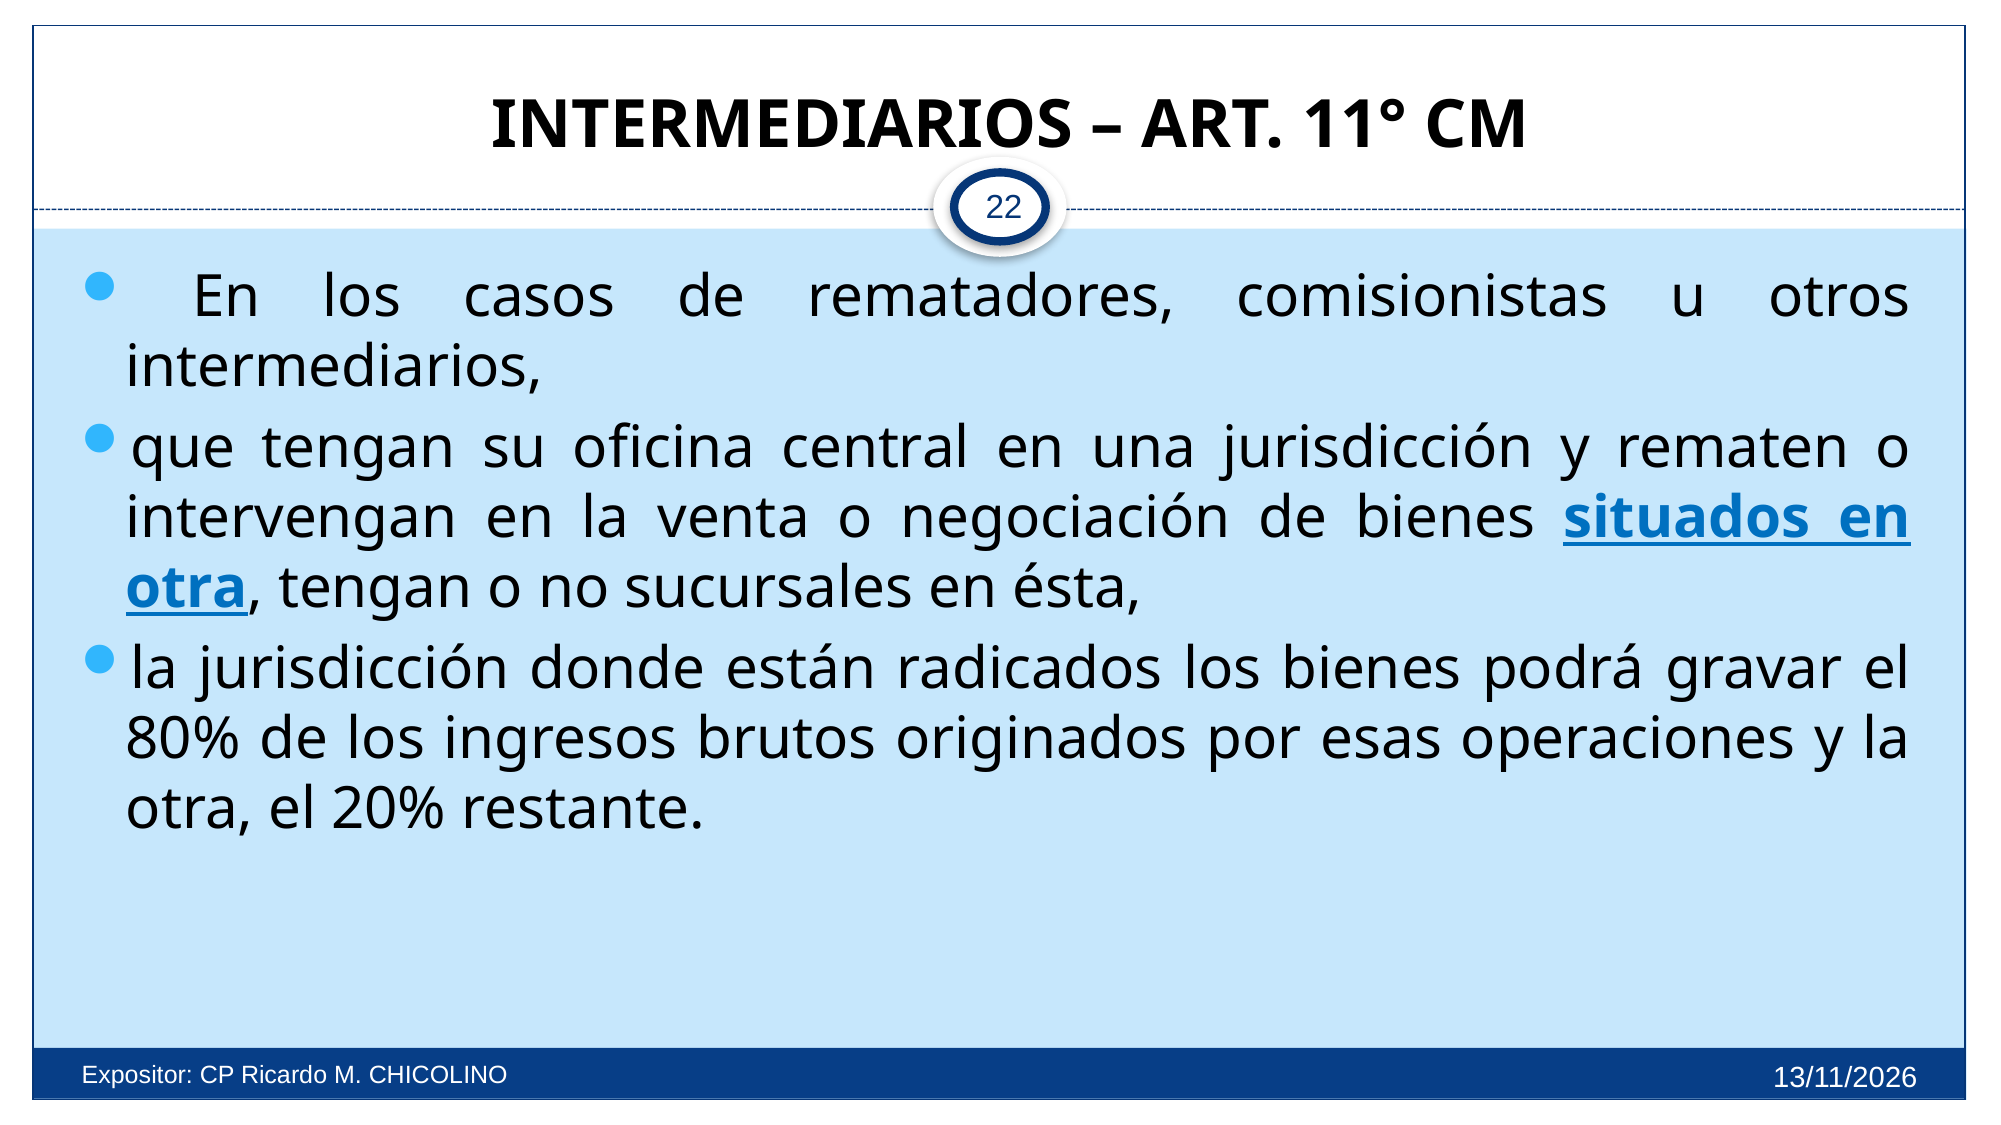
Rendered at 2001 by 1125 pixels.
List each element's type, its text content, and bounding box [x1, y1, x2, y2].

list En los casos de rematadores, comisionistas u otros intermediarios, que tengan su oficina central en una jurisdicción y rematen o intervengan en la venta o negociación de bienes situados en otra, tengan o no sucursales en ésta, la jurisdicción donde están radicados los bienes podrá gravar el 80% de los ingresos brutos originados por esas operaciones y la otra, el 20% restante. [66, 250, 1926, 1001]
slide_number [1266, 1050, 1933, 1111]
title INTERMEDIARIOS – ART. 11° CM [324, 0, 1697, 169]
footer Expositor: CP Ricardo M. CHICOLINO [66, 1051, 850, 1112]
slide_number 22 [954, 168, 1055, 241]
